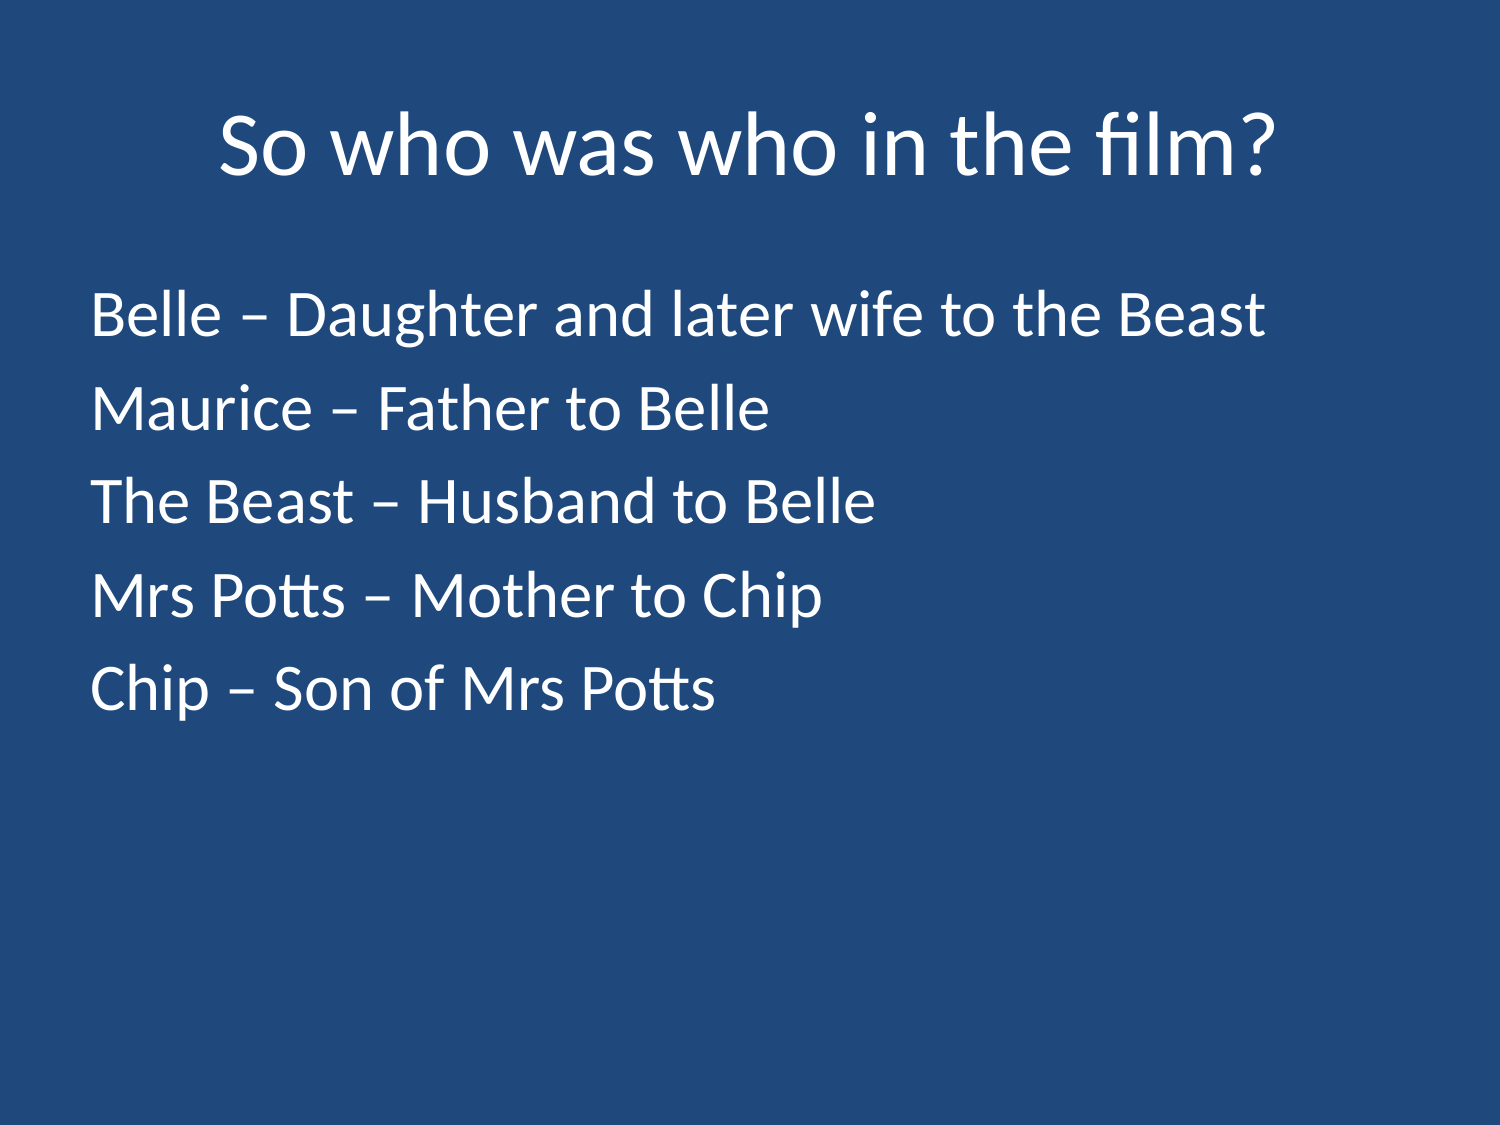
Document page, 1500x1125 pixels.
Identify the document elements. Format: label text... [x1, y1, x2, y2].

title So who was who in the film? [75, 45, 1425, 233]
list Belle – Daughter and later wife to the Beast Maurice – Father to Belle The Beast – Husband to Belle Mrs Potts – Mother to Chip Chip – Son of Mrs Potts [75, 262, 1425, 1005]
